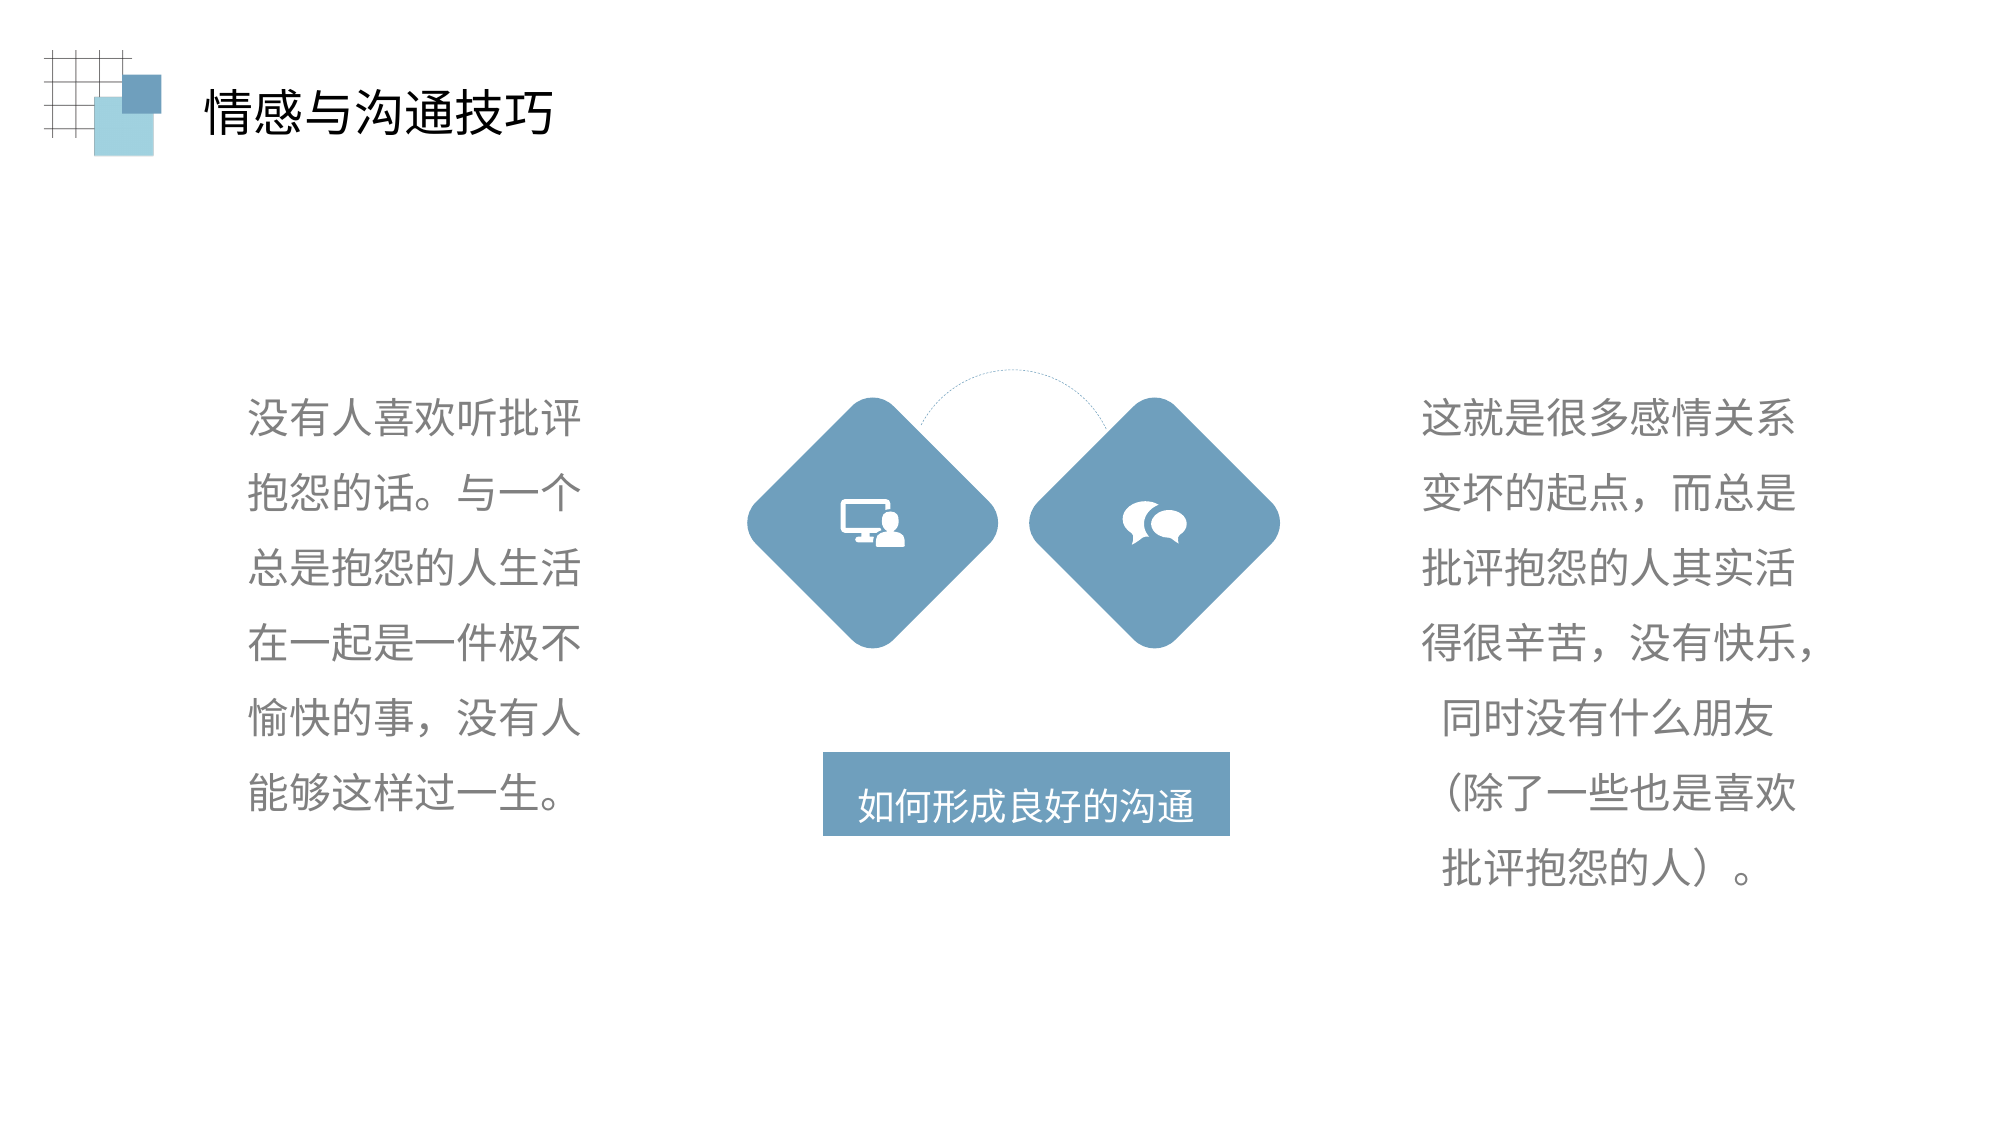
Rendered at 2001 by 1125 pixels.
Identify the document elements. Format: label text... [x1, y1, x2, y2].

text_box 如何形成良好的沟通 [823, 752, 1230, 836]
text_box [839, 498, 906, 548]
text_box [1028, 396, 1282, 650]
text_box 这就是很多感情关系变坏的起点，而总是批评抱怨的人其实活得很辛苦，没有快乐，同时没有什么朋友（除了一些也是喜欢批评抱怨的人）。 [1392, 359, 1826, 899]
text_box [1150, 508, 1188, 545]
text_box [43, 50, 157, 190]
text_box 情感与沟通技巧 [189, 74, 575, 150]
text_box [746, 396, 1000, 650]
text_box [157, 73, 162, 115]
text_box 没有人喜欢听批评抱怨的话。与一个总是抱怨的人生活在一起是一件极不愉快的事，没有人能够这样过一生。 [222, 359, 608, 824]
text_box [921, 369, 1107, 430]
text_box [1121, 500, 1160, 546]
